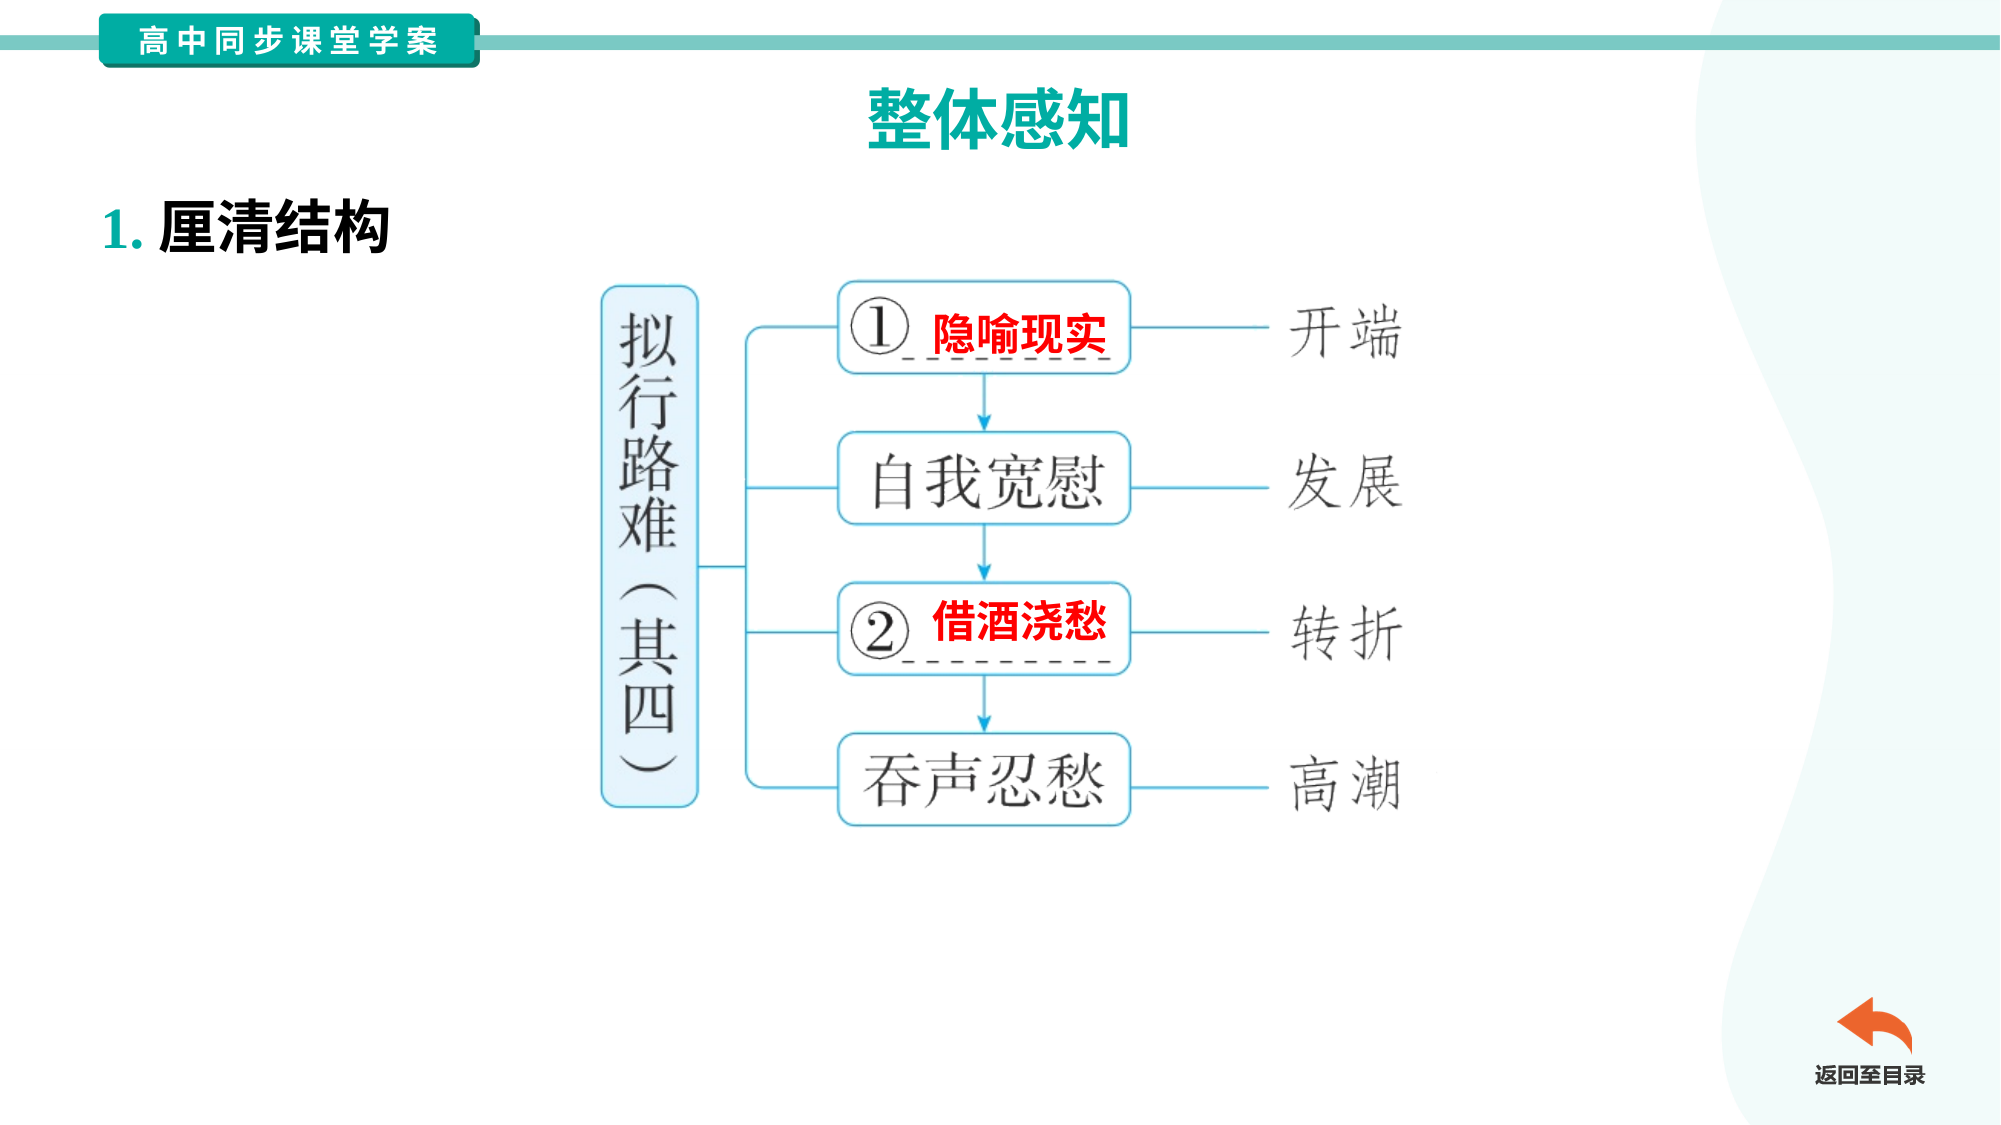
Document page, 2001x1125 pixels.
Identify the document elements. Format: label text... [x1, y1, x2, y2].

picture [0, 0, 2000, 1125]
text_box 整体感知 [100, 76, 1899, 156]
text_box 1.厘清结构 [100, 156, 1899, 250]
